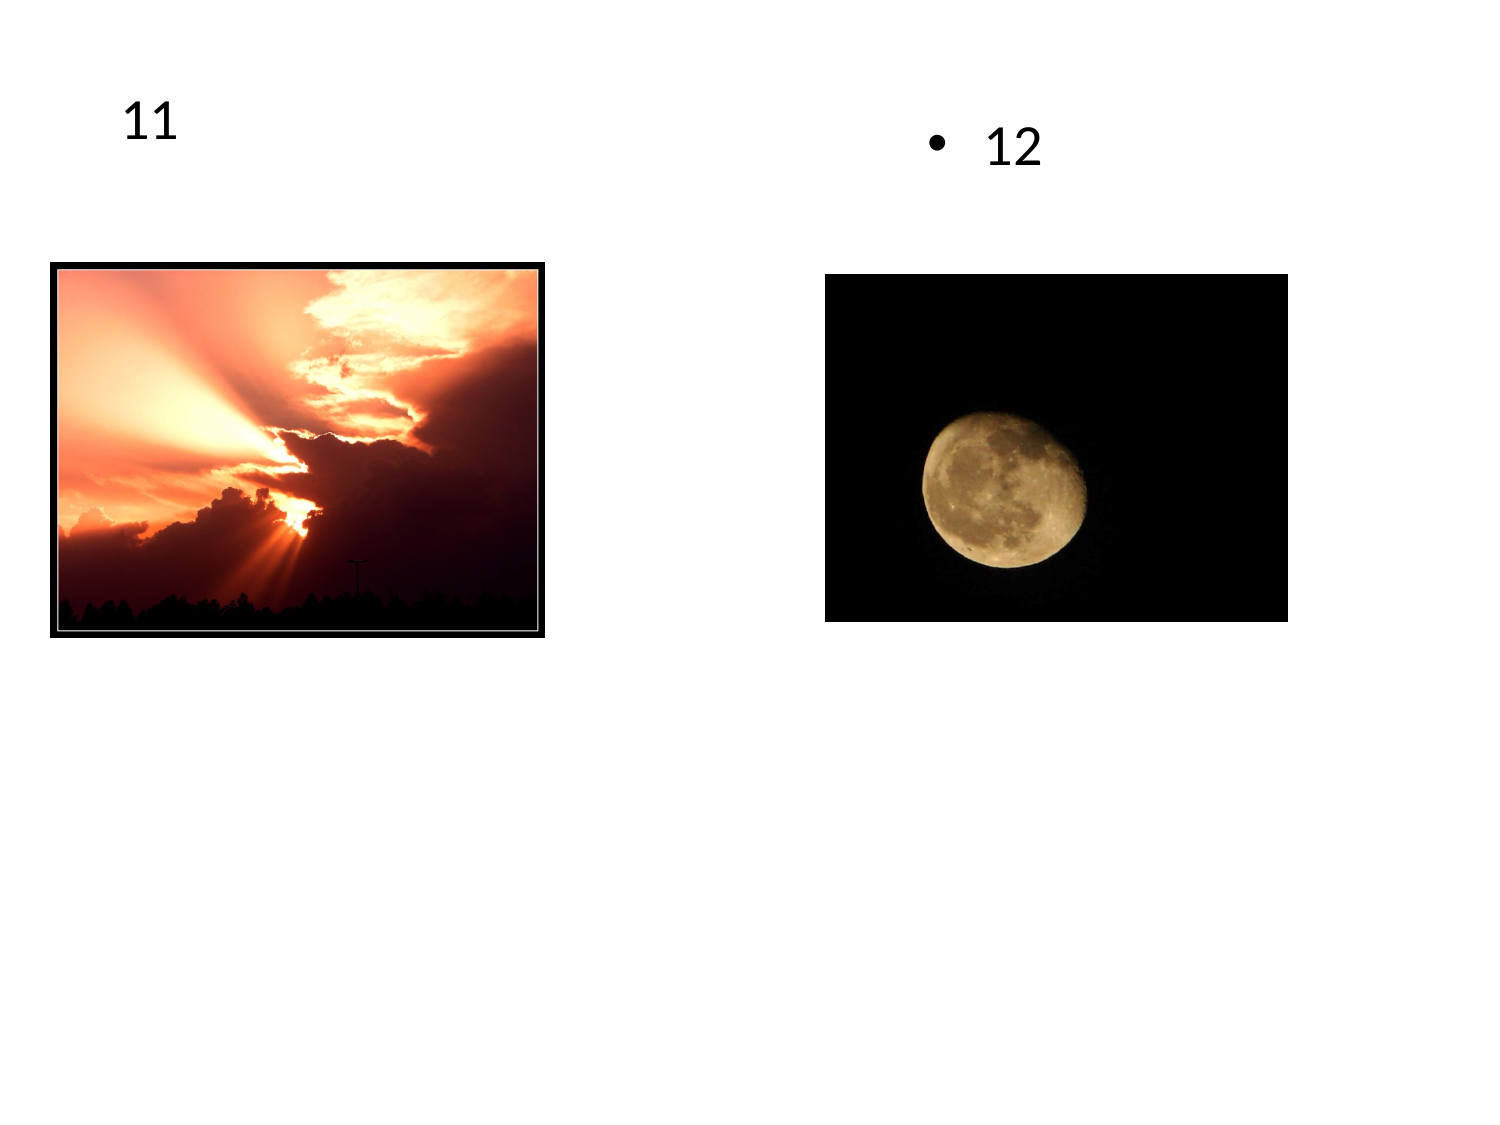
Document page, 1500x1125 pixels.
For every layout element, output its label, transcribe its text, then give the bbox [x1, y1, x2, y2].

list 12 [912, 99, 1075, 238]
picture [824, 274, 1288, 623]
title 11 [75, 45, 225, 188]
picture [49, 262, 545, 638]
